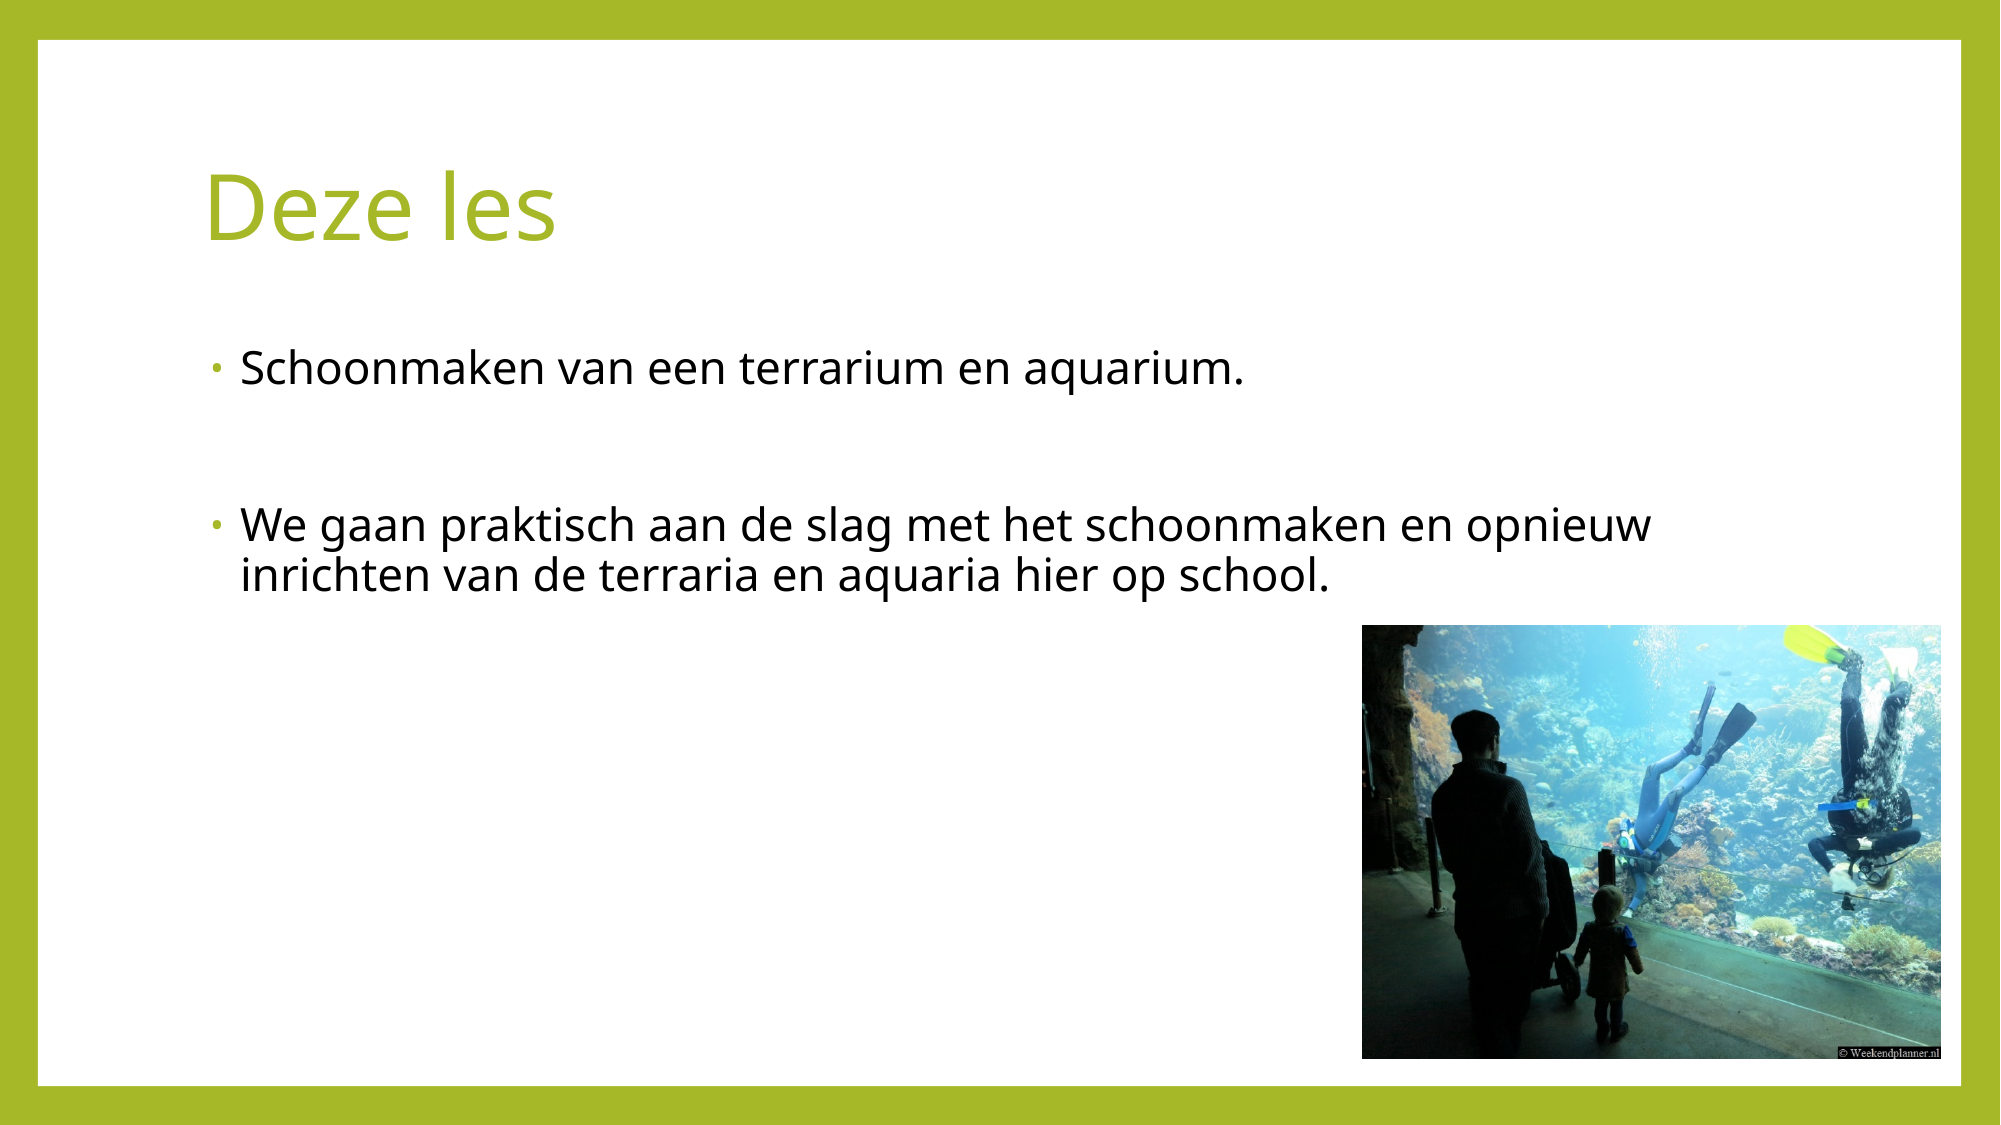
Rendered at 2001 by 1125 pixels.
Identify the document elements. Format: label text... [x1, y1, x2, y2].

picture [1362, 624, 1941, 1059]
list Schoonmaken van een terrarium en aquarium. We gaan praktisch aan de slag met het schoonmaken en opnieuw inrichten van de terraria en aquaria hier op school. [187, 337, 1808, 1000]
title Deze les [187, 99, 1808, 323]
